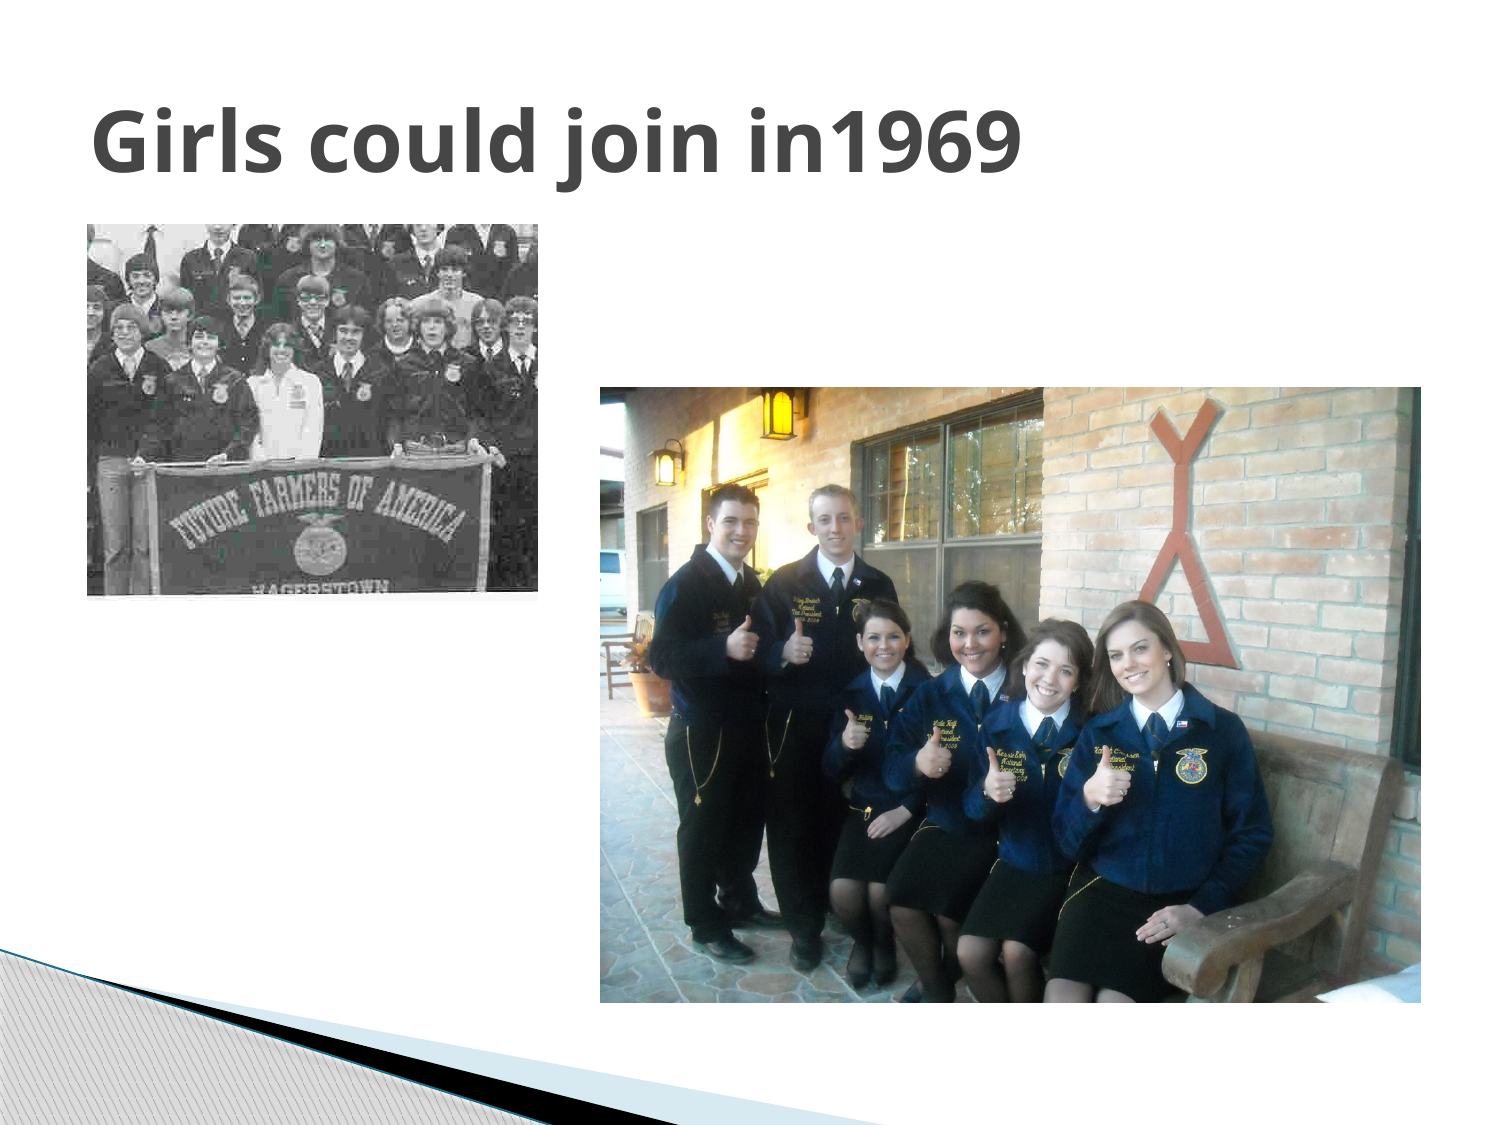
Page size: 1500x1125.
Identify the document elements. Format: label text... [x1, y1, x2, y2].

title Girls could join in1969 [75, 45, 1425, 233]
picture [599, 387, 1421, 1003]
picture [87, 224, 538, 601]
